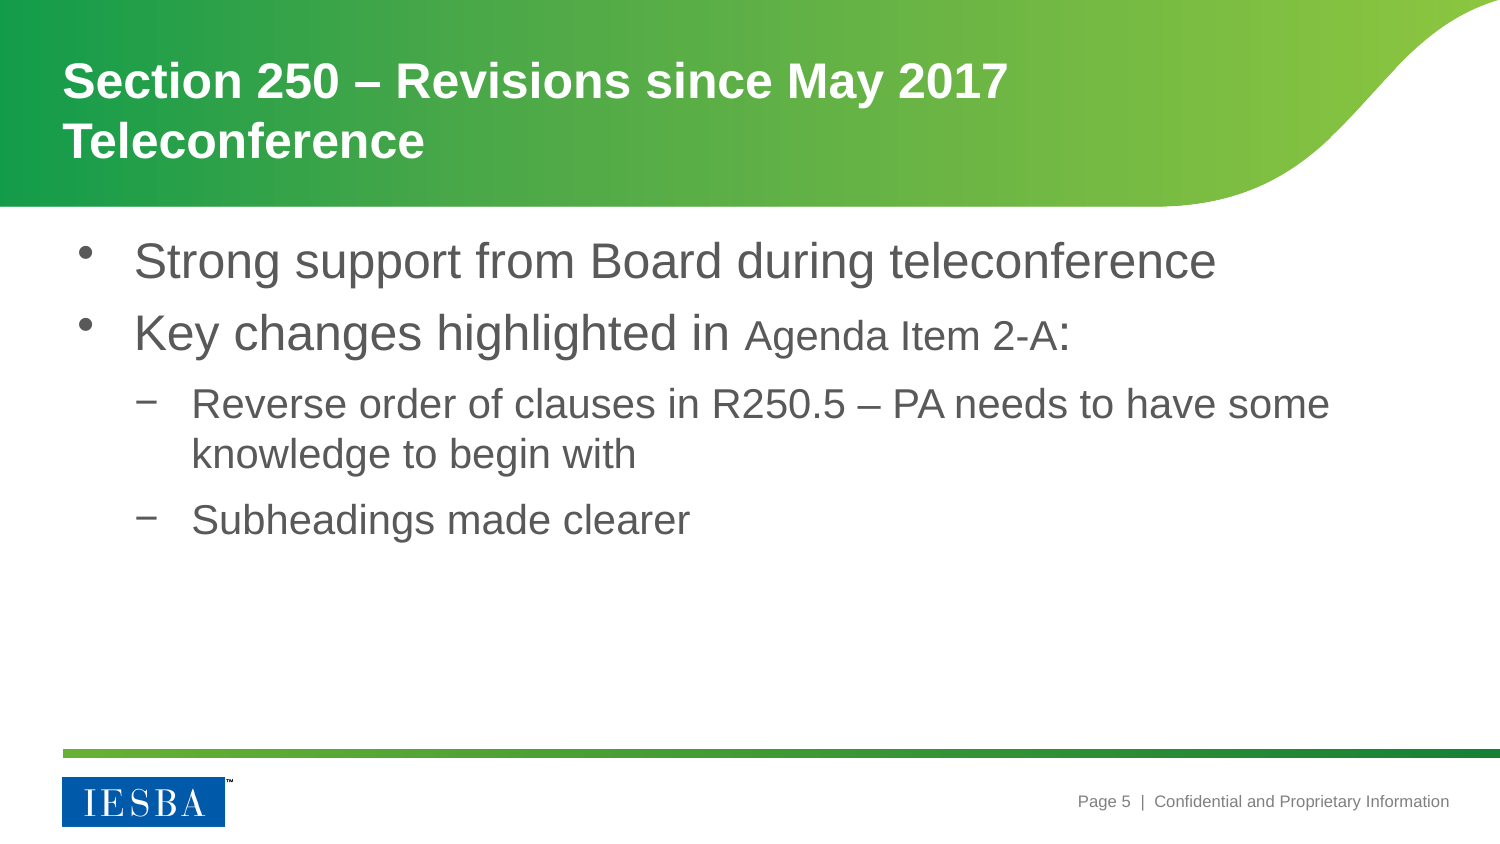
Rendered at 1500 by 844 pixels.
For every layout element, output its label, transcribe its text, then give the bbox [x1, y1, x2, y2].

picture [62, 777, 233, 827]
list Strong support from Board during teleconference Key changes highlighted in Agenda Item 2-A: Reverse order of clauses in R250.5 – PA needs to have some knowledge to begin with Subheadings made clearer [62, 220, 1450, 724]
picture [0, 0, 1500, 207]
title Section 250 – Revisions since May 2017 Teleconference [62, 75, 1300, 142]
